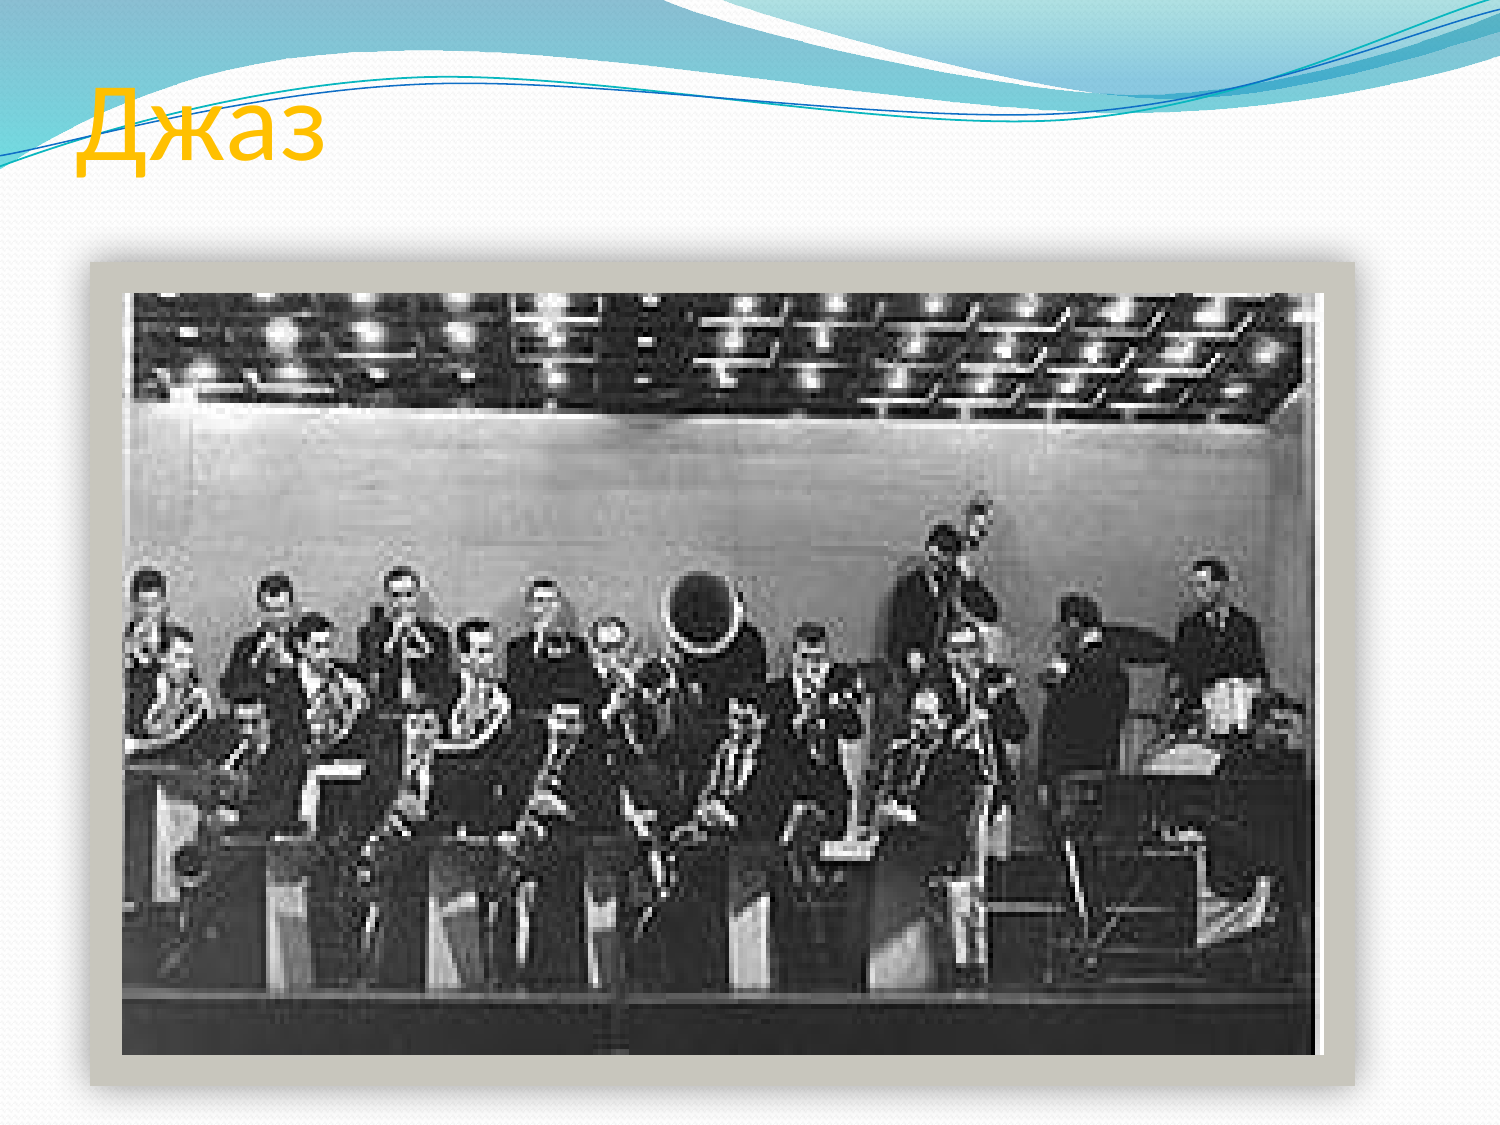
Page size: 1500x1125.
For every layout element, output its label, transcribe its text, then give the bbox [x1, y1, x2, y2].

title Джаз [75, 115, 1425, 303]
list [121, 292, 1325, 1055]
